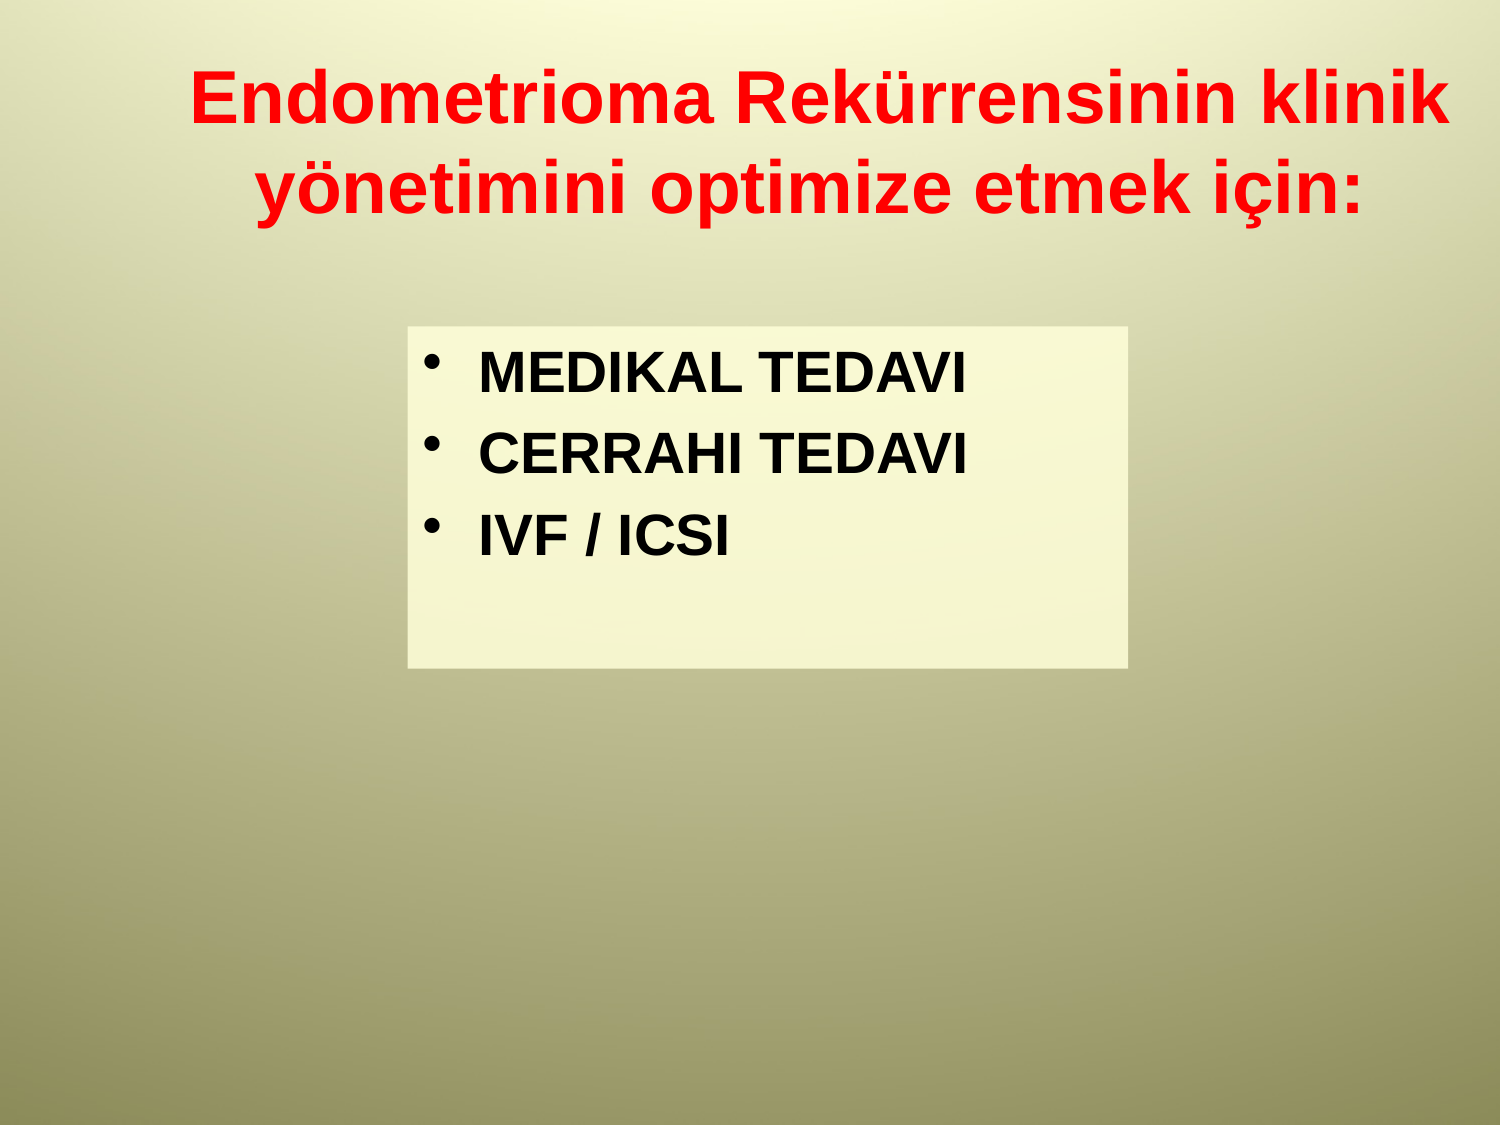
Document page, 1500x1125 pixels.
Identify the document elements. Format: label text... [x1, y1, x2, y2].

title Endometrioma Rekürrensinin klinik yönetimini optimize etmek için: [170, 44, 1471, 233]
picture [0, 0, 1500, 1125]
list MEDIKAL TEDAVI CERRAHI TEDAVI IVF / ICSI [407, 326, 1129, 669]
